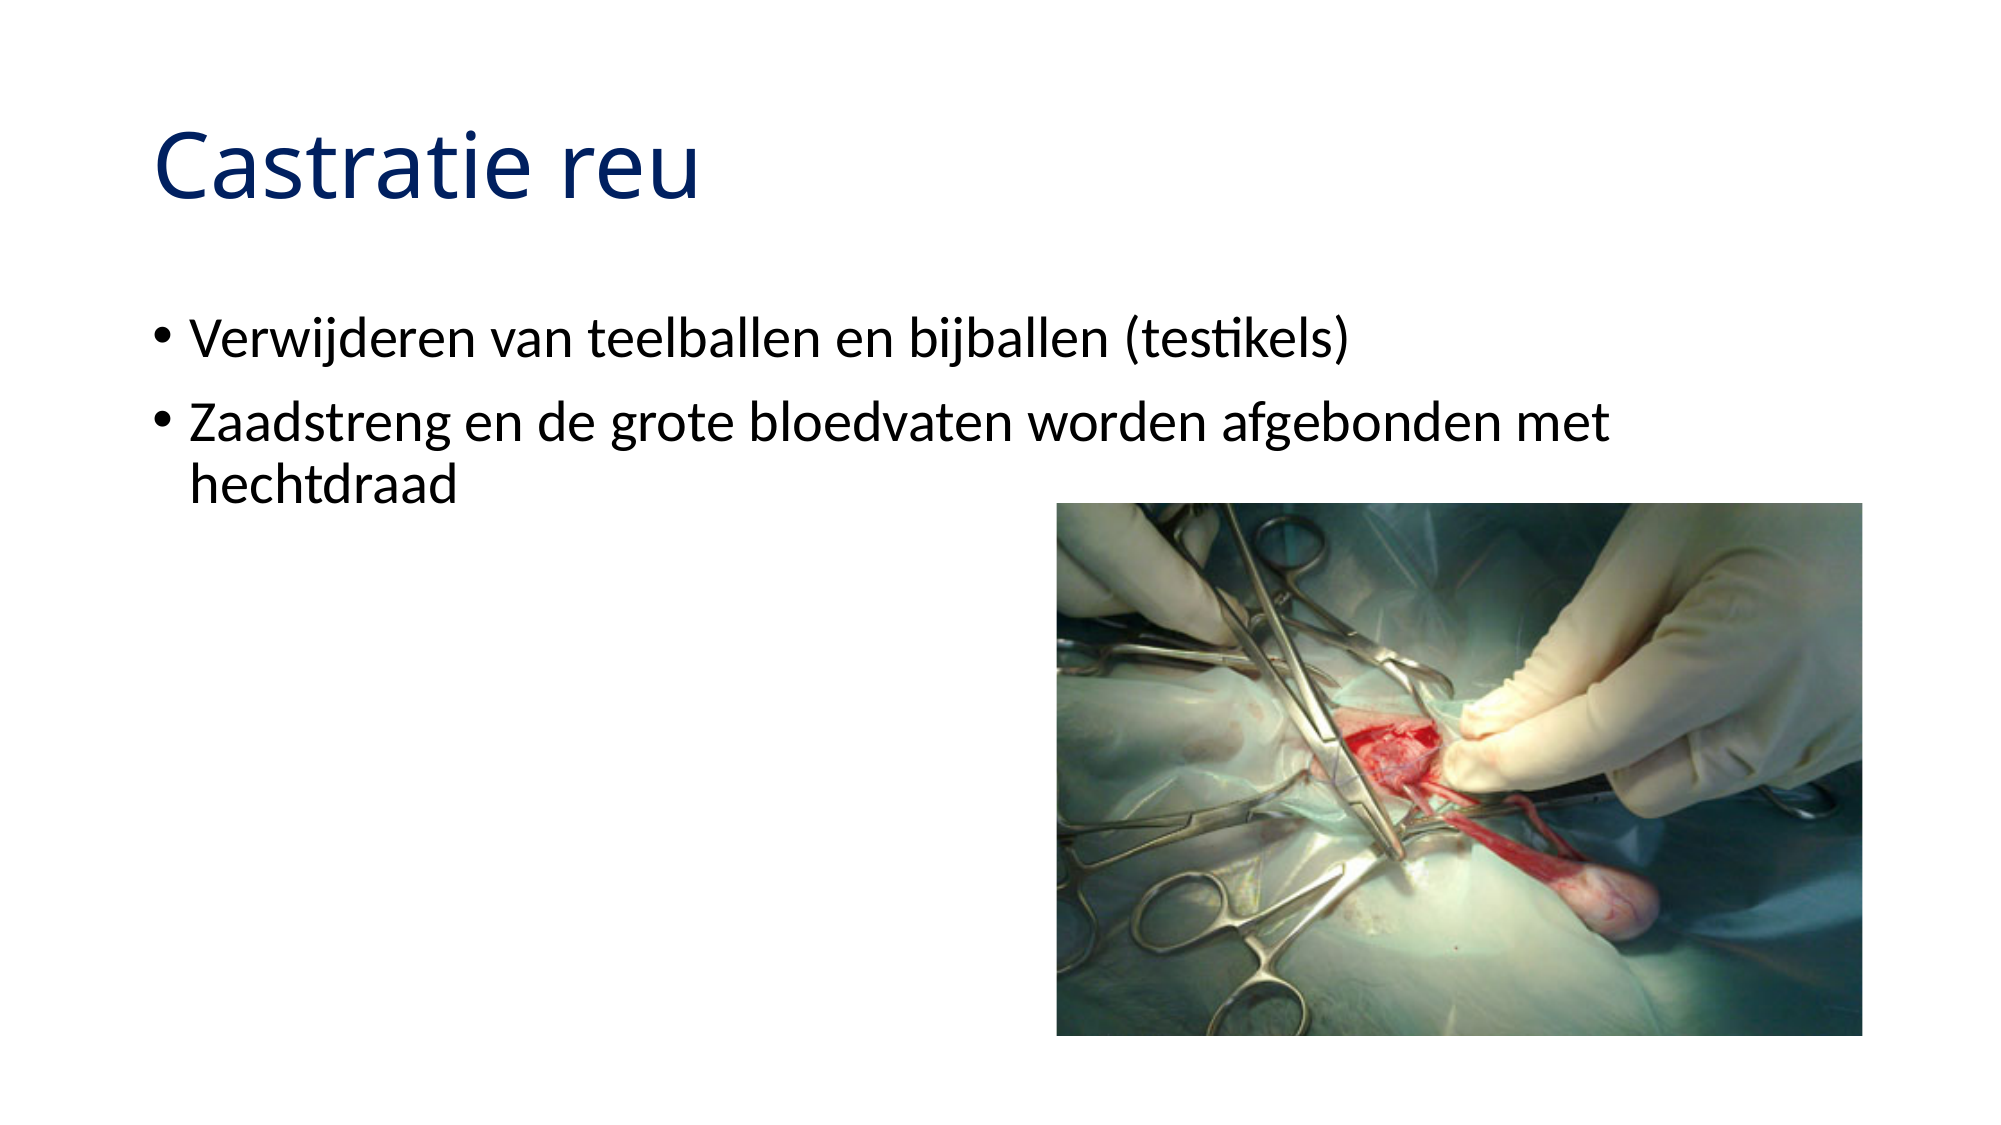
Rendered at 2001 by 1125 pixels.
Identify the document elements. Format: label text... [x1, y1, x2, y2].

picture [1056, 503, 1863, 1036]
title Castratie reu [137, 59, 1863, 278]
list Verwijderen van teelballen en bijballen (testikels) Zaadstreng en de grote bloedvaten worden afgebonden met hechtdraad [137, 299, 1863, 1014]
